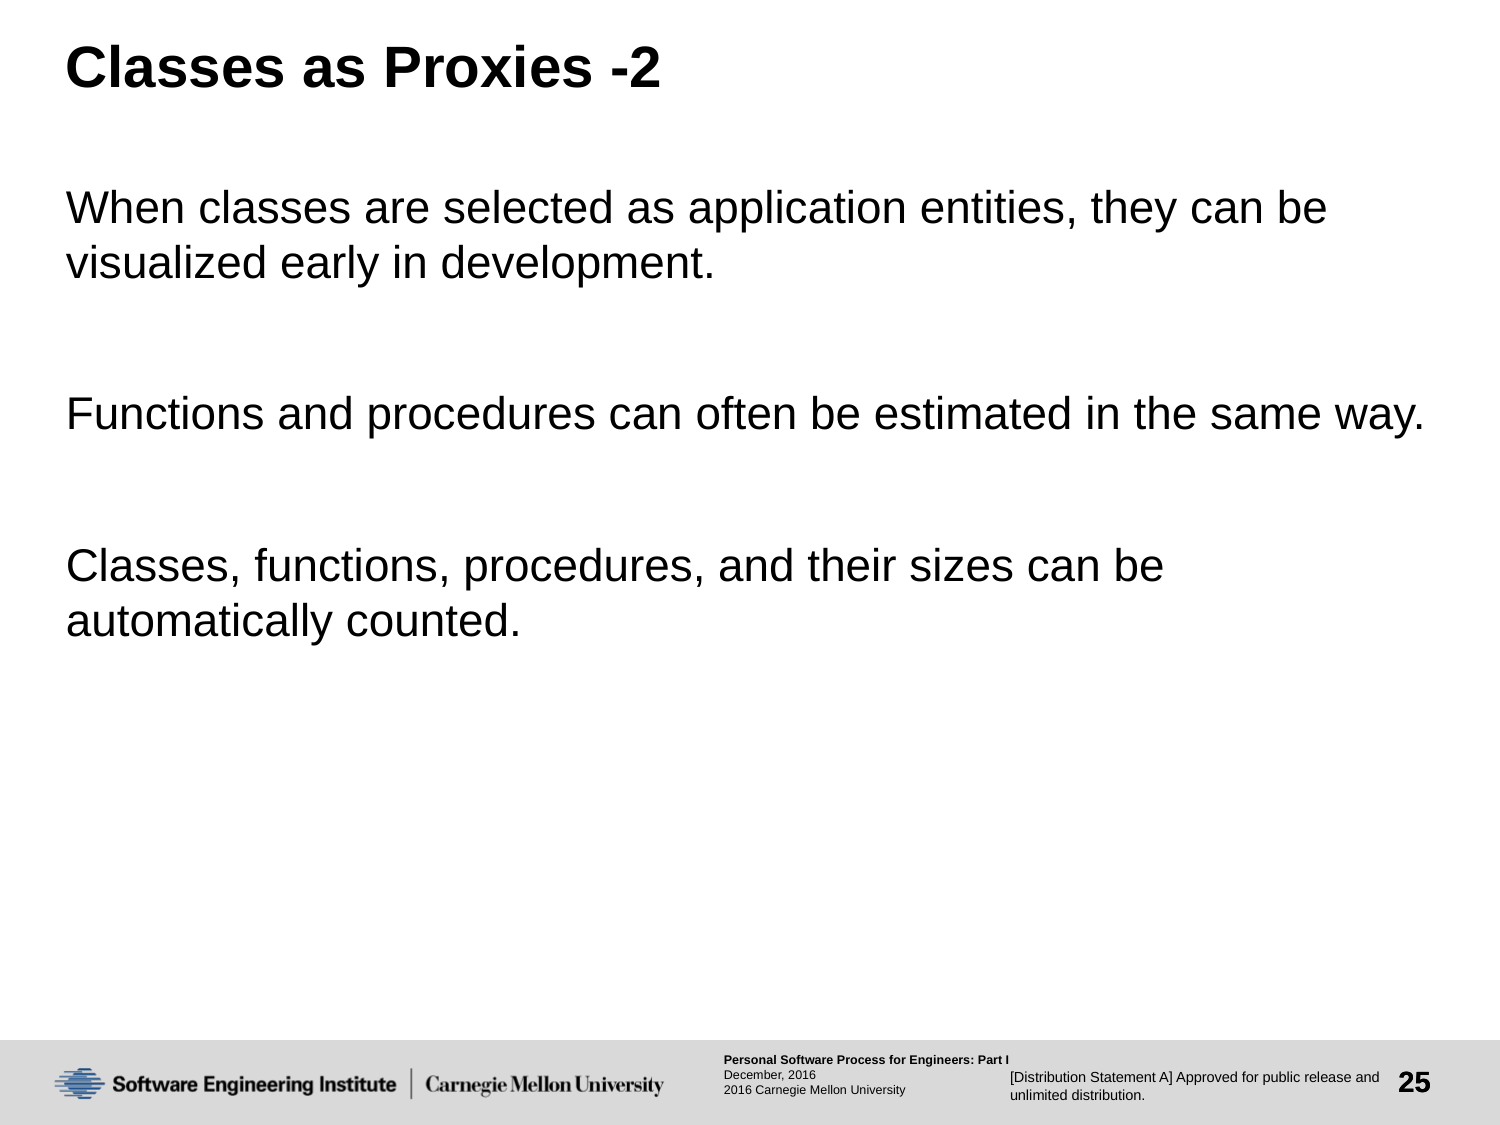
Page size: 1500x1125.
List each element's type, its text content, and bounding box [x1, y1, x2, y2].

list When classes are selected as application entities, they can be visualized early in development. Functions and procedures can often be estimated in the same way. Classes, functions, procedures, and their sizes can be automatically counted. [65, 177, 1431, 1000]
title Classes as Proxies -2 [65, 37, 1313, 148]
picture [46, 1061, 673, 1104]
